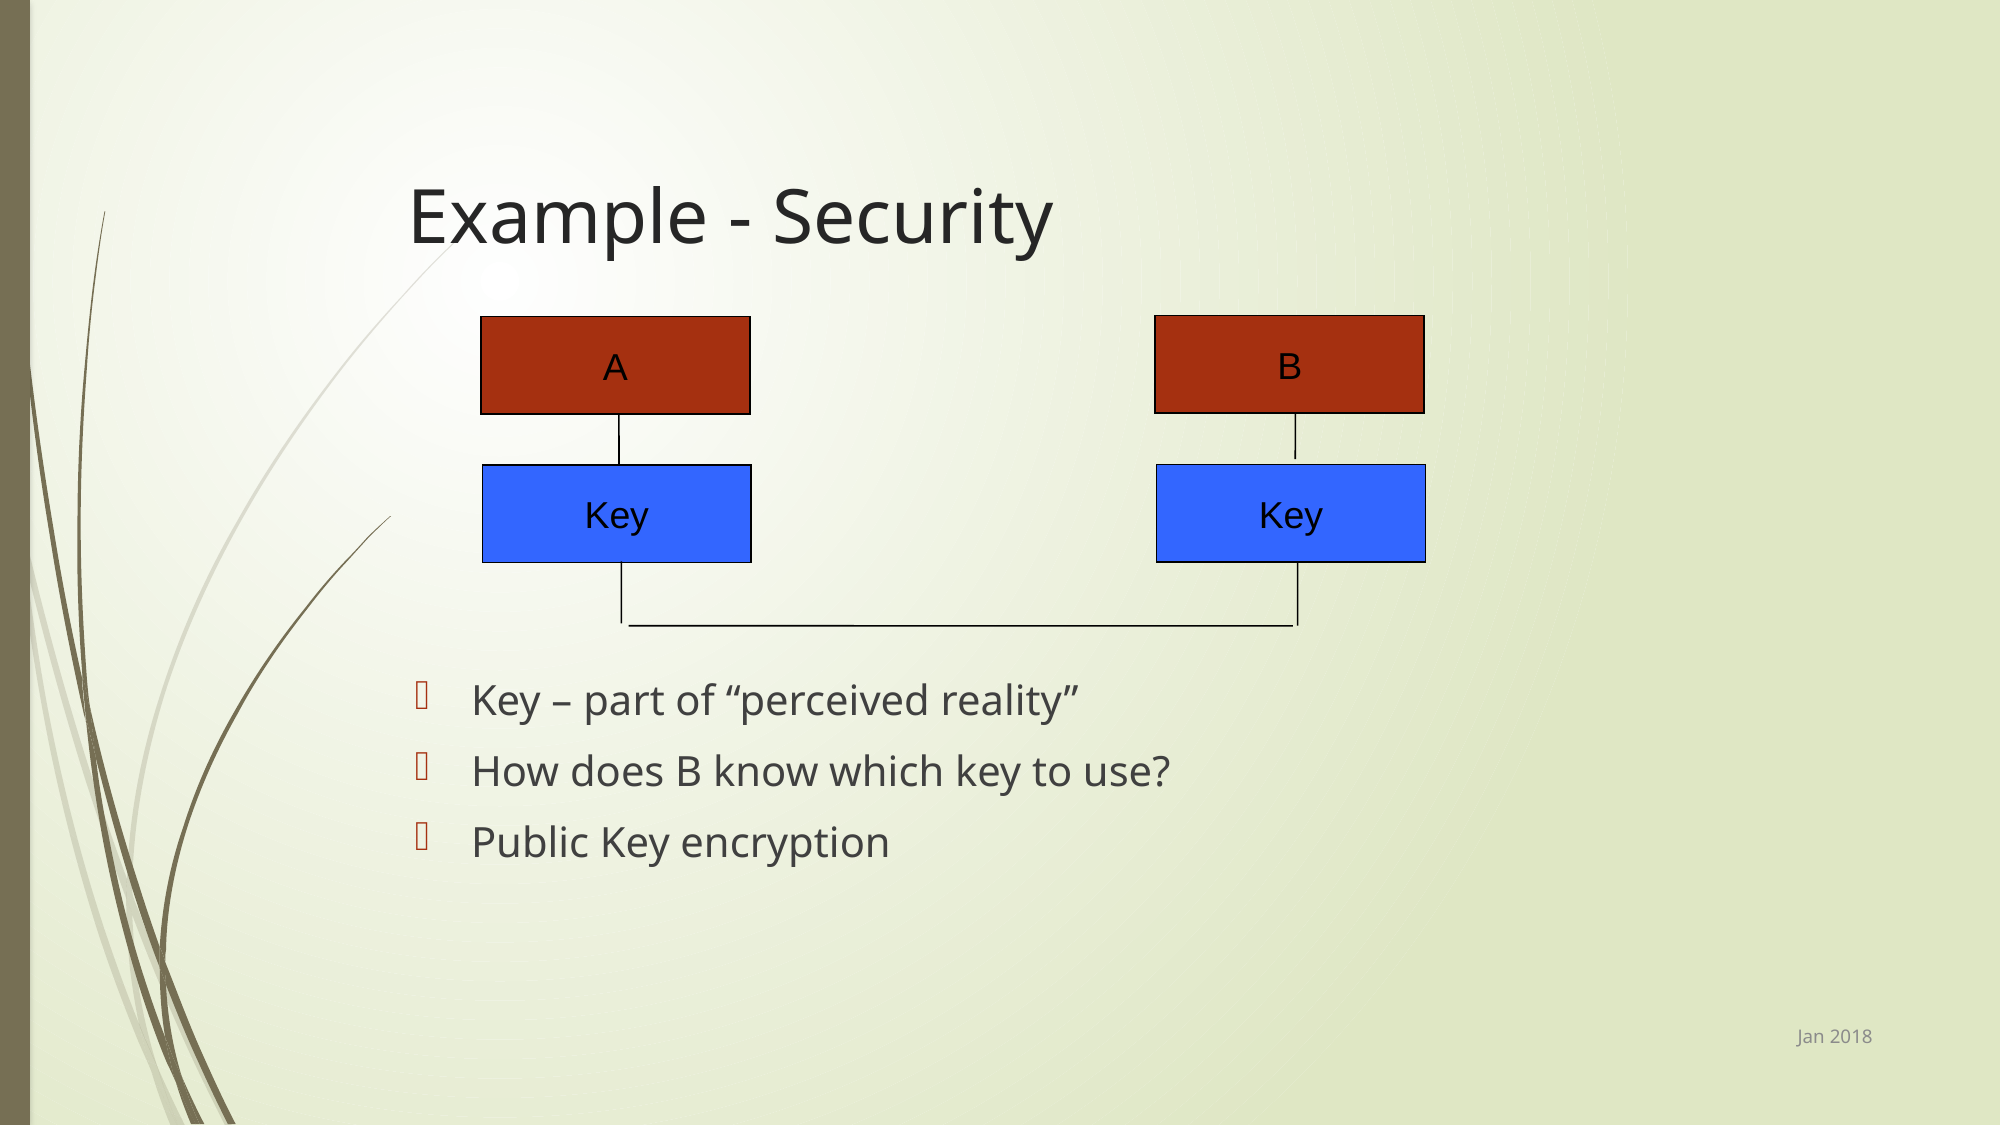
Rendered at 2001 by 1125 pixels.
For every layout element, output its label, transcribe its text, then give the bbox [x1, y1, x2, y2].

list Key – part of “perceived reality” How does B know which key to use? Public Key encryption [399, 666, 1731, 1000]
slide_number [1699, 1005, 1888, 1067]
title Example - Security [392, 141, 1732, 267]
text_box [480, 315, 1426, 626]
